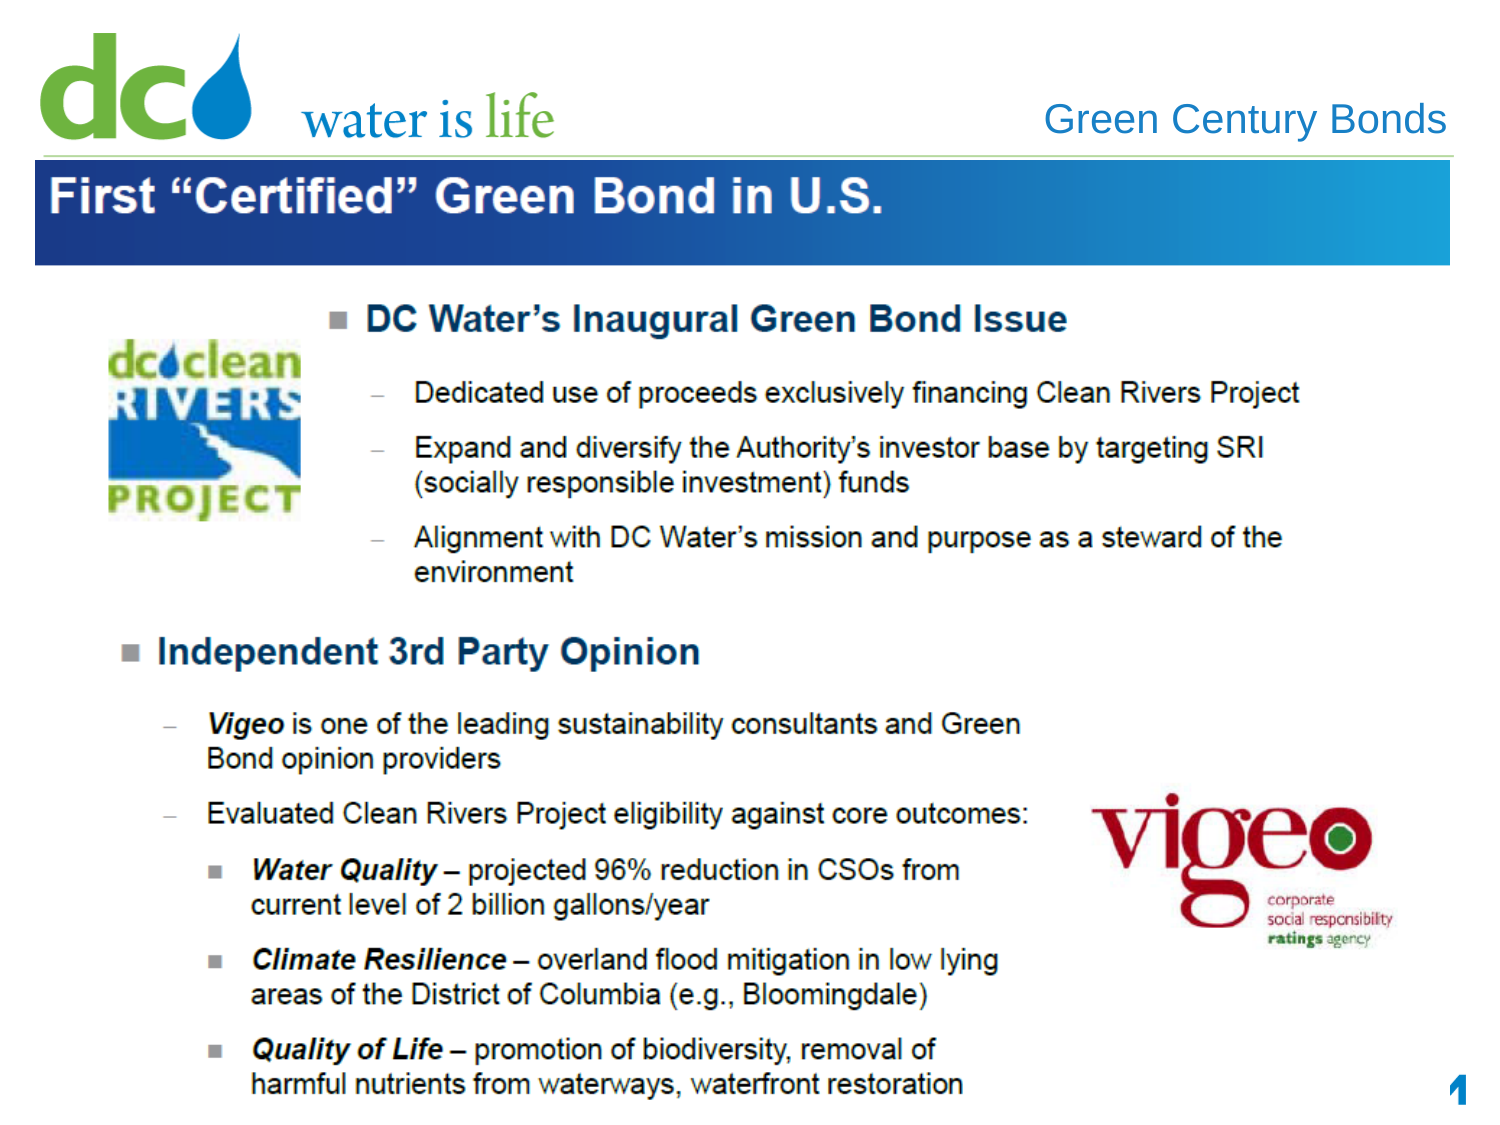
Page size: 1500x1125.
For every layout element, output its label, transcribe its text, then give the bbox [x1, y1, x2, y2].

picture [0, 0, 1500, 1125]
text_box Green Century Bonds [637, 84, 1463, 150]
